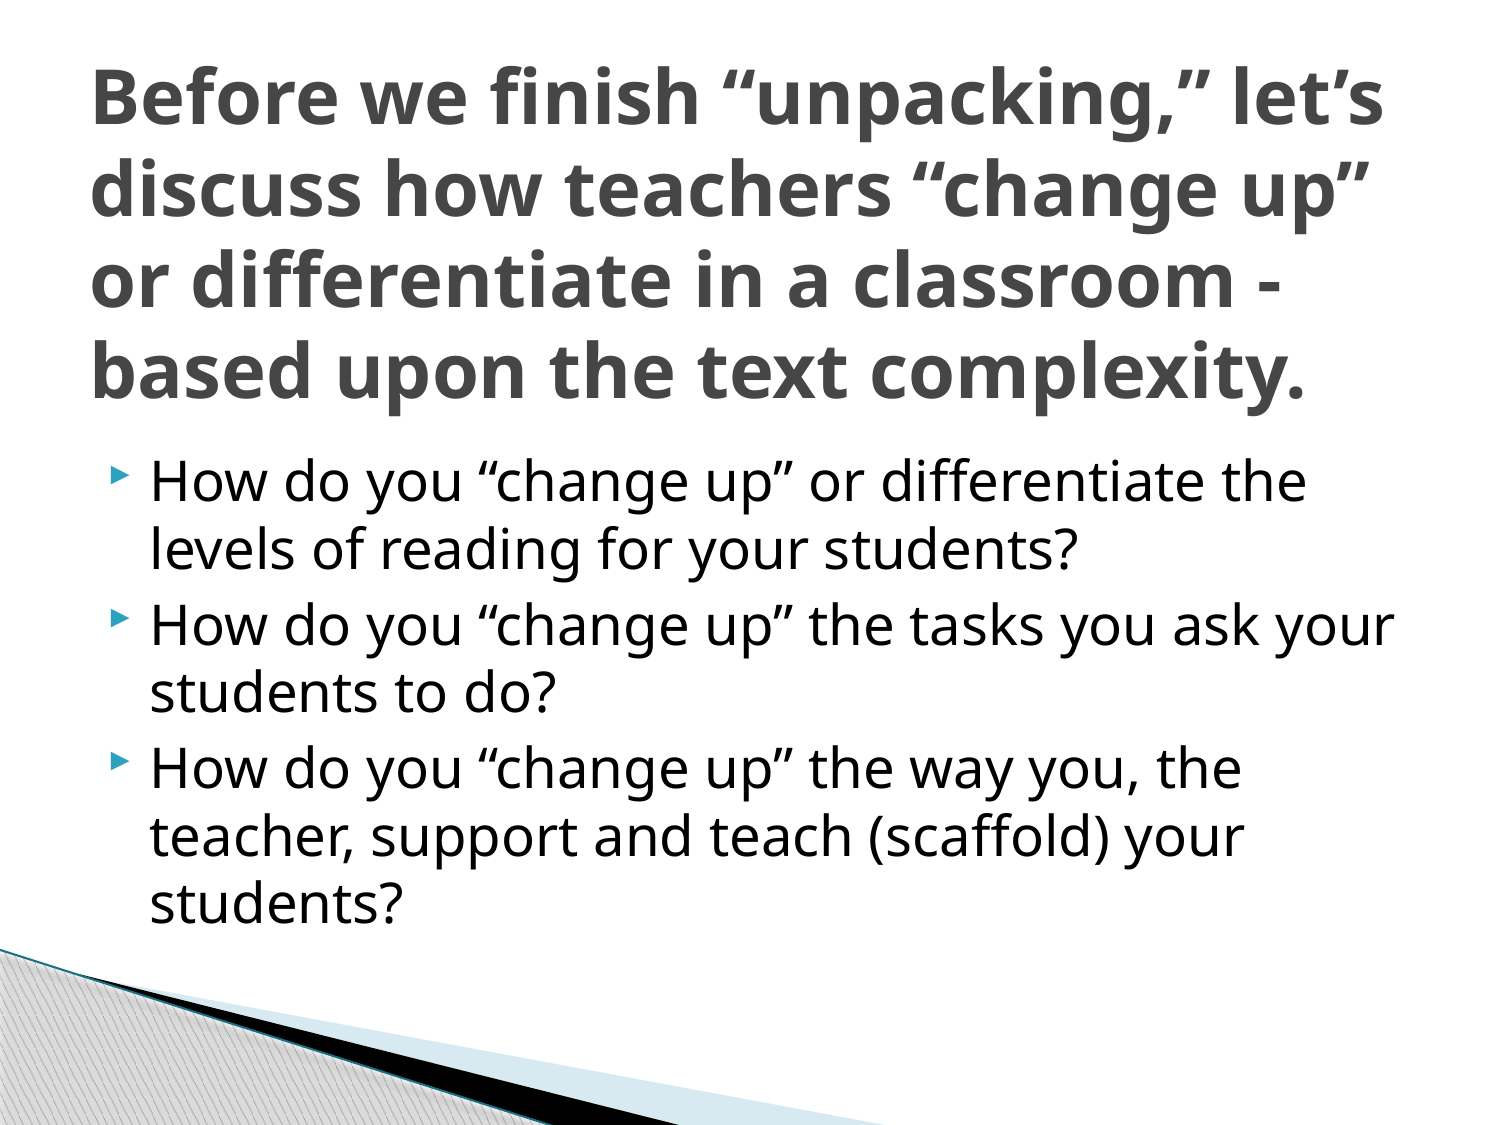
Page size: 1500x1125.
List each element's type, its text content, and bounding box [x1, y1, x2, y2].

list How do you “change up” or differentiate the levels of reading for your students? How do you “change up” the tasks you ask your students to do? How do you “change up” the way you, the teacher, support and teach (scaffold) your students? [75, 425, 1425, 986]
title Before we finish “unpacking,” let’s discuss how teachers “change up” or differentiate in a classroom - based upon the text complexity. [75, 37, 1425, 425]
